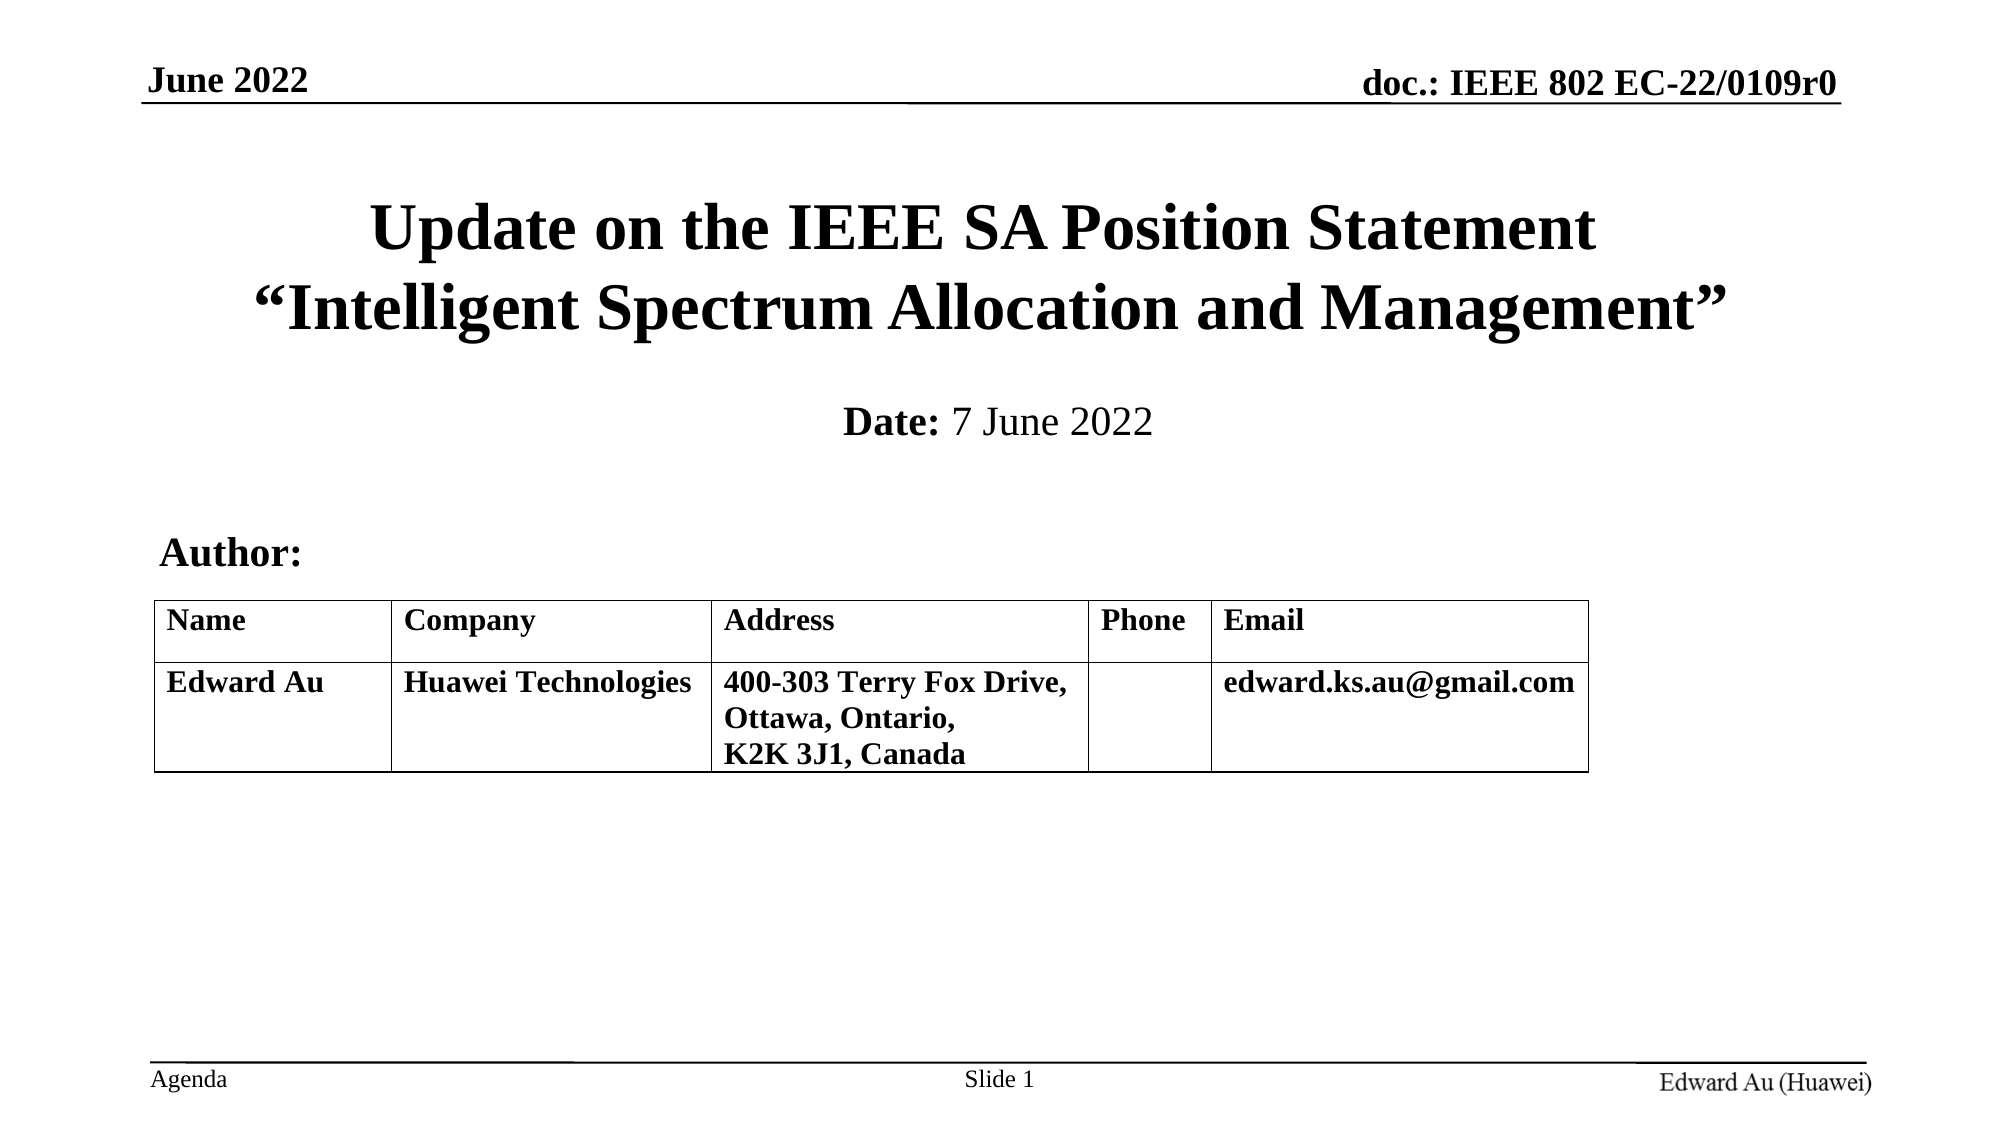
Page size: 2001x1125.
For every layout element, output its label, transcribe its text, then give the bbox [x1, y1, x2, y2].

title Update on the IEEE SA Position Statement “Intelligent Spectrum Allocation and Management” [146, 174, 1838, 351]
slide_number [146, 54, 526, 101]
text_box Author: [144, 517, 382, 580]
slide_number Slide 1 [933, 1061, 1067, 1123]
picture [1174, 1058, 1887, 1113]
list Date: 7 June 2022 [146, 385, 1851, 513]
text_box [137, 599, 1607, 877]
